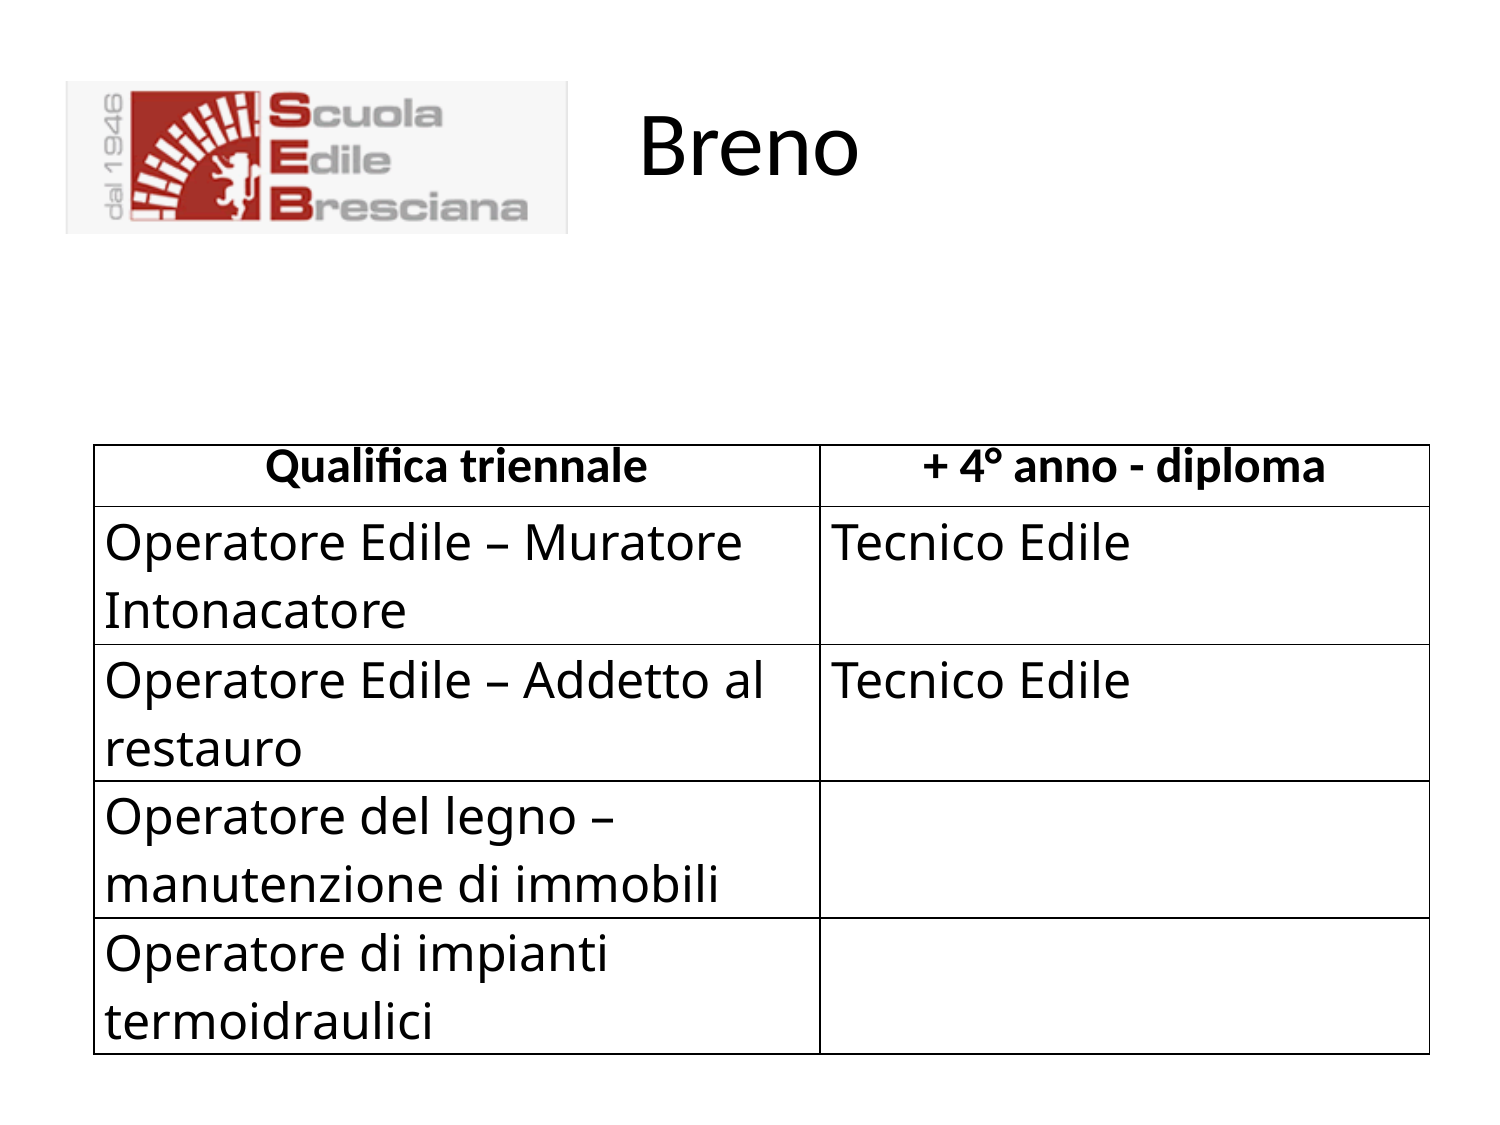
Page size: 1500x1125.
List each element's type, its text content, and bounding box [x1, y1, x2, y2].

table_header Qualifica triennale [95, 446, 819, 506]
title Breno [75, 45, 1425, 233]
table_cell Tecnico Edile [821, 645, 1429, 780]
table_cell Operatore di impianti termoidraulici [95, 919, 819, 1053]
picture [0, 81, 568, 234]
table_cell Operatore del legno – manutenzione di immobili [95, 782, 819, 917]
table_cell Operatore Edile – Addetto al restauro [95, 645, 819, 780]
table_cell Tecnico Edile [821, 507, 1429, 644]
table_cell [821, 782, 1429, 917]
table_cell Operatore Edile – Muratore Intonacatore [95, 507, 819, 644]
table_header + 4° anno - diploma [821, 446, 1429, 506]
table_cell [821, 919, 1429, 1053]
